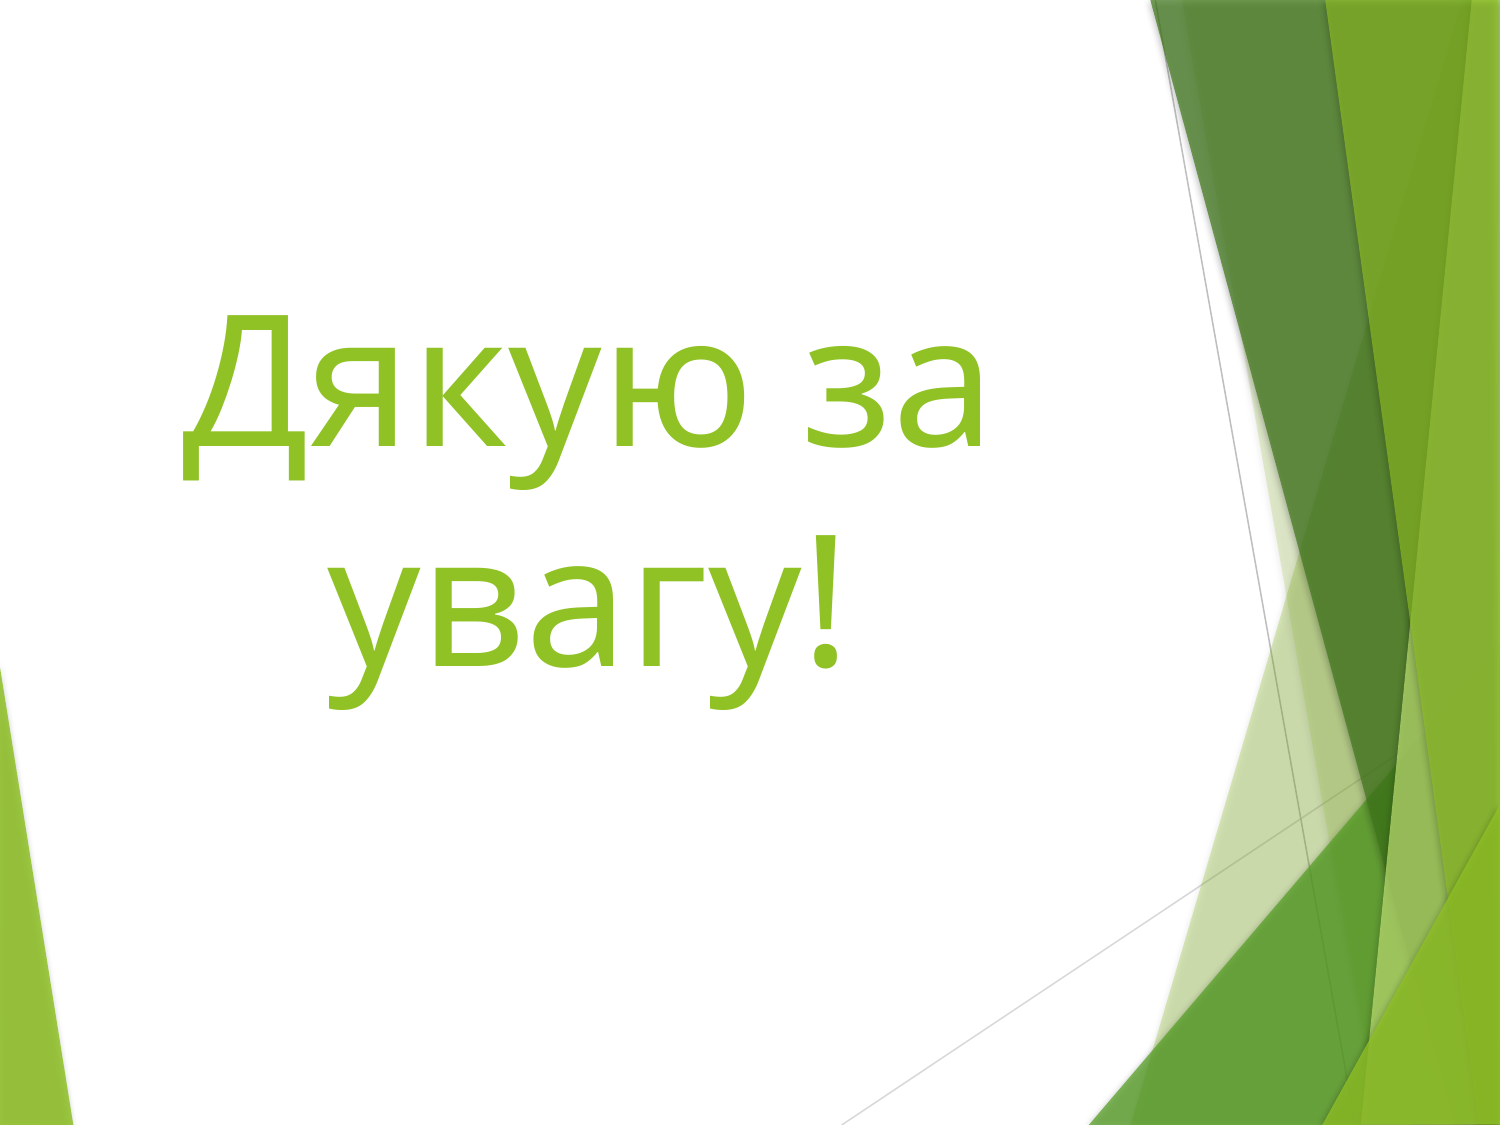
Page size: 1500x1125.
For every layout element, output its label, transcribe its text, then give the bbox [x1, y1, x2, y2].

title Дякую за увагу! [17, 255, 1161, 453]
